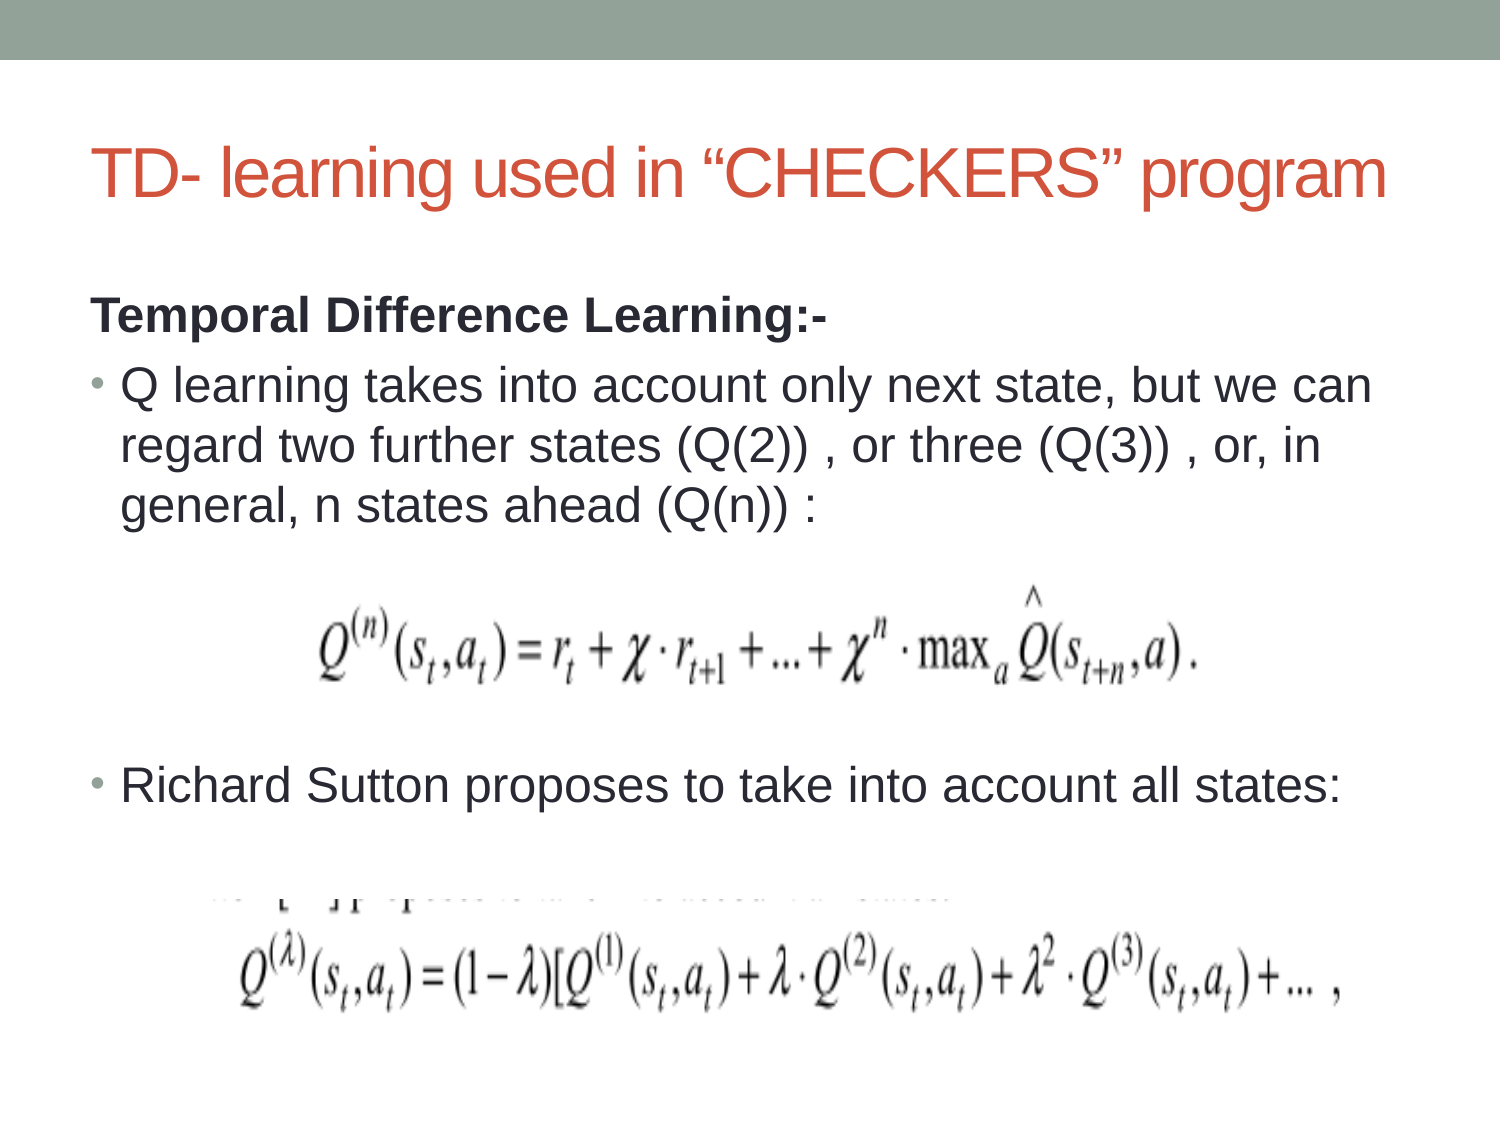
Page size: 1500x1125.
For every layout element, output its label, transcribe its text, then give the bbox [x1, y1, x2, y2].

picture [212, 899, 1363, 1038]
picture [299, 562, 1213, 726]
list Temporal Difference Learning:- Q learning takes into account only next state, but we can regard two further states (Q(2)) , or three (Q(3)) , or, in general, n states ahead (Q(n)) : Richard Sutton proposes to take into account all states: [75, 275, 1425, 1075]
title TD- learning used in “CHECKERS” program [75, 87, 1425, 250]
